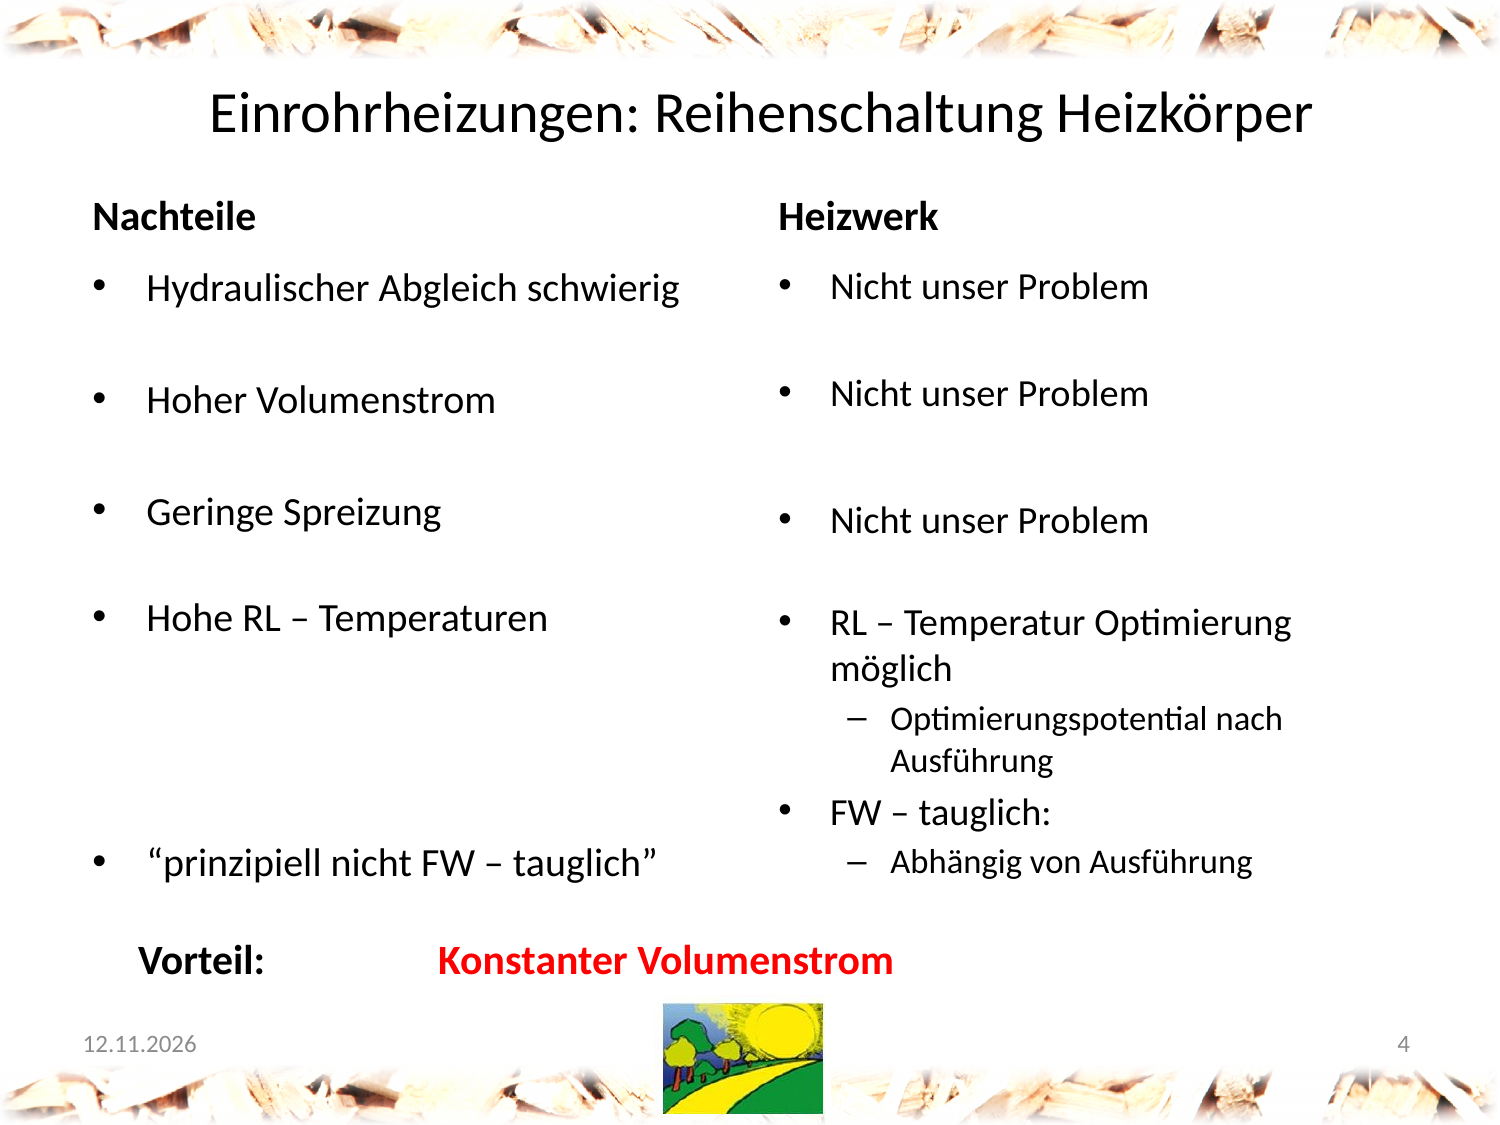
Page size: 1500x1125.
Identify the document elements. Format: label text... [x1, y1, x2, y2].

list Nicht unser Problem Nicht unser Problem Nicht unser Problem RL – Temperatur Optimierung möglich Optimierungspotential nach Ausführung FW – tauglich: Abhängig von Ausführung [763, 253, 1427, 894]
title Einrohrheizungen: Reihenschaltung Heizkörper [123, 55, 1401, 163]
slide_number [26, 23, 1476, 36]
text_box Vorteil: Konstanter Volumenstrom [123, 915, 1496, 991]
slide_number 4 [1074, 1012, 1425, 1073]
list Nachteile [77, 170, 741, 246]
list Heizwerk [763, 170, 1427, 246]
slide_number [67, 1012, 418, 1073]
picture [31, 995, 1466, 1114]
list Hydraulischer Abgleich schwierig Hoher Volumenstrom Geringe Spreizung Hohe RL – Temperaturen “prinzipiell nicht FW – tauglich” [77, 253, 741, 894]
